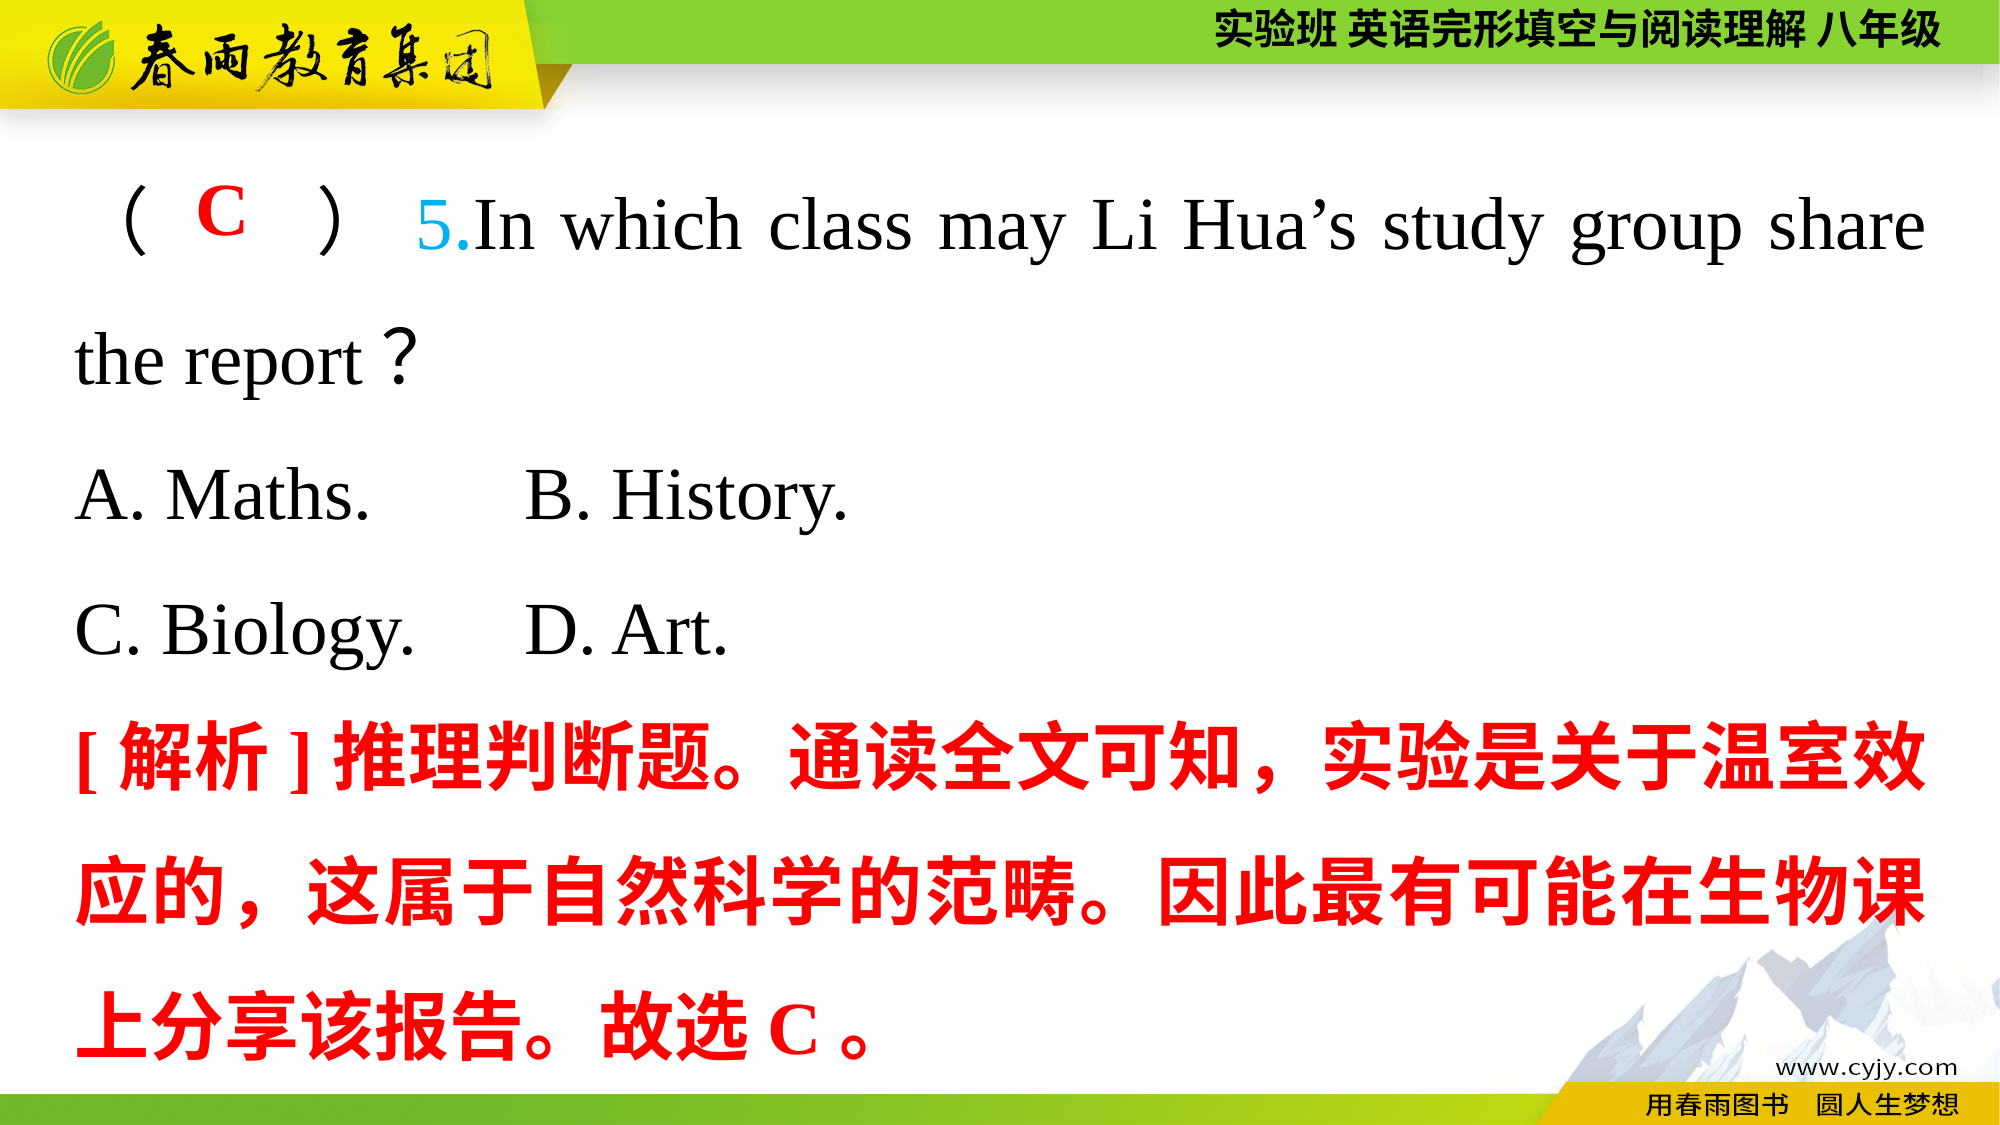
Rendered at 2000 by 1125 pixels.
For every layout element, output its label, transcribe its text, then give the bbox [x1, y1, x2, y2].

text_box C [180, 152, 265, 258]
text_box [解析]推理判断题。通读全文可知，实验是关于温室效应的，这属于自然科学的范畴。因此最有可能在生物课上分享该报告。故选C。 [59, 656, 1944, 1077]
picture [0, 0, 2000, 1125]
list （ ）5.In which class may Li Hua’s study group share the report？ A. Maths. B. History. C. Biology. D. Art. [59, 122, 1944, 656]
